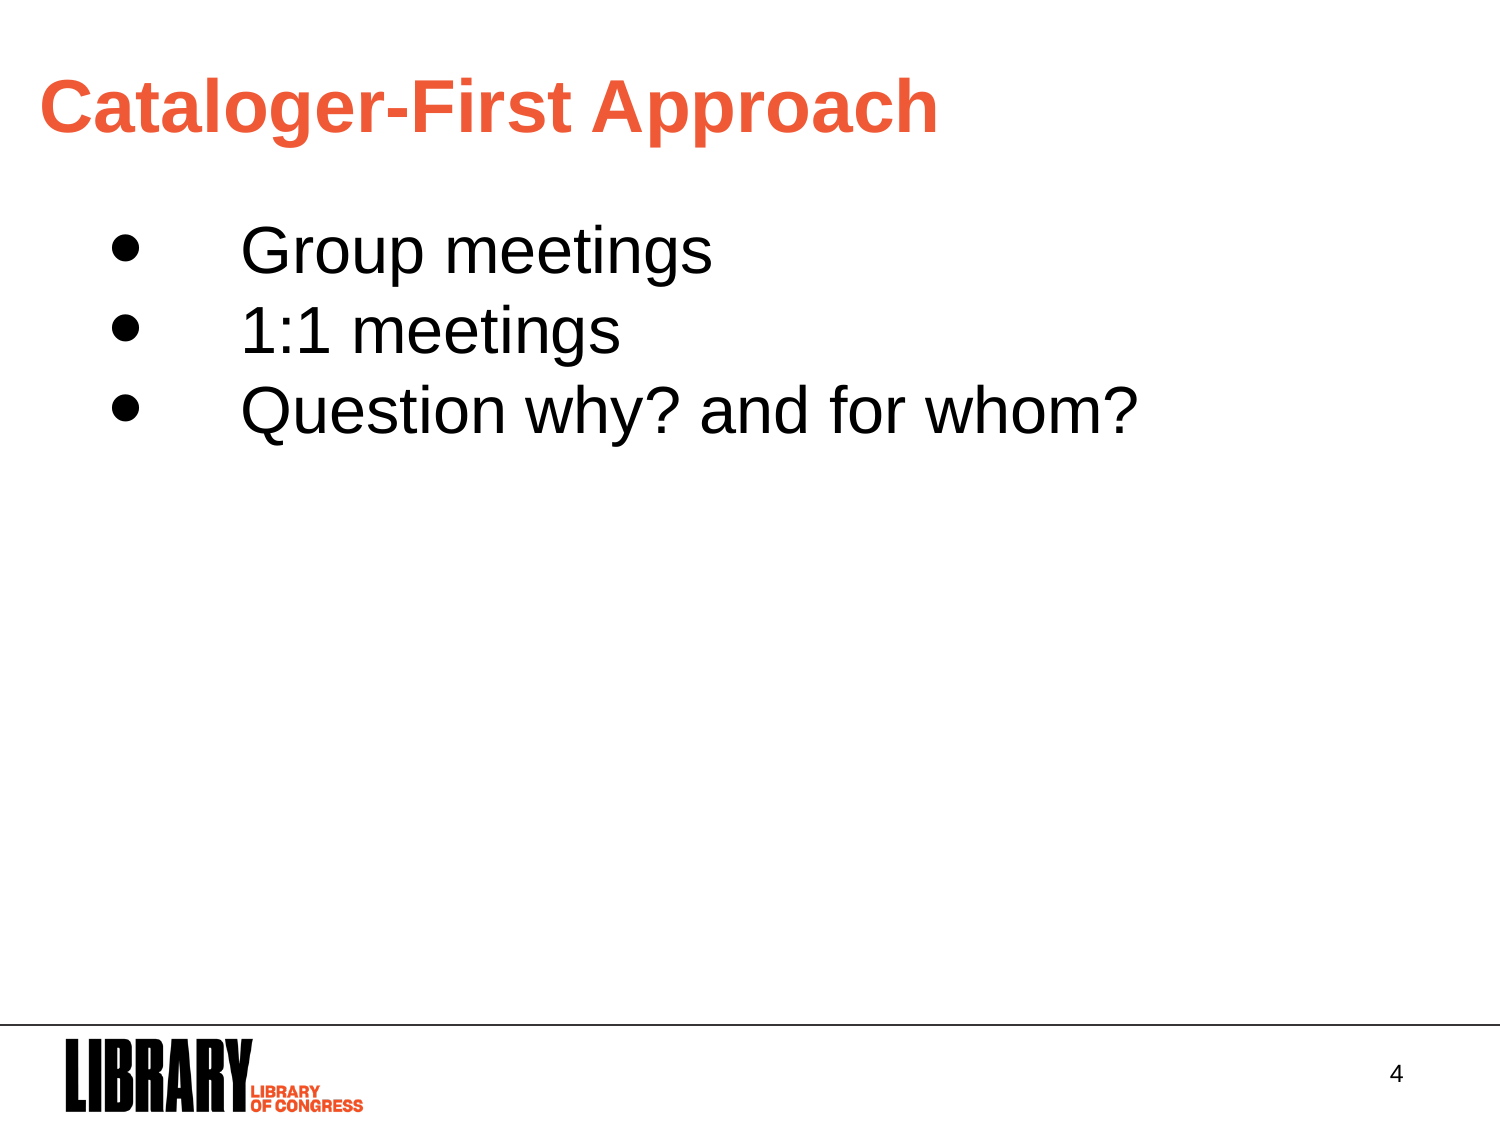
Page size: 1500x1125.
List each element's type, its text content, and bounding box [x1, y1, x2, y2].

text_box Group meetings 1:1 meetings Question why? and for whom? [93, 199, 1419, 455]
text_box Cataloger-First Approach [24, 49, 1488, 155]
picture [62, 1035, 366, 1115]
